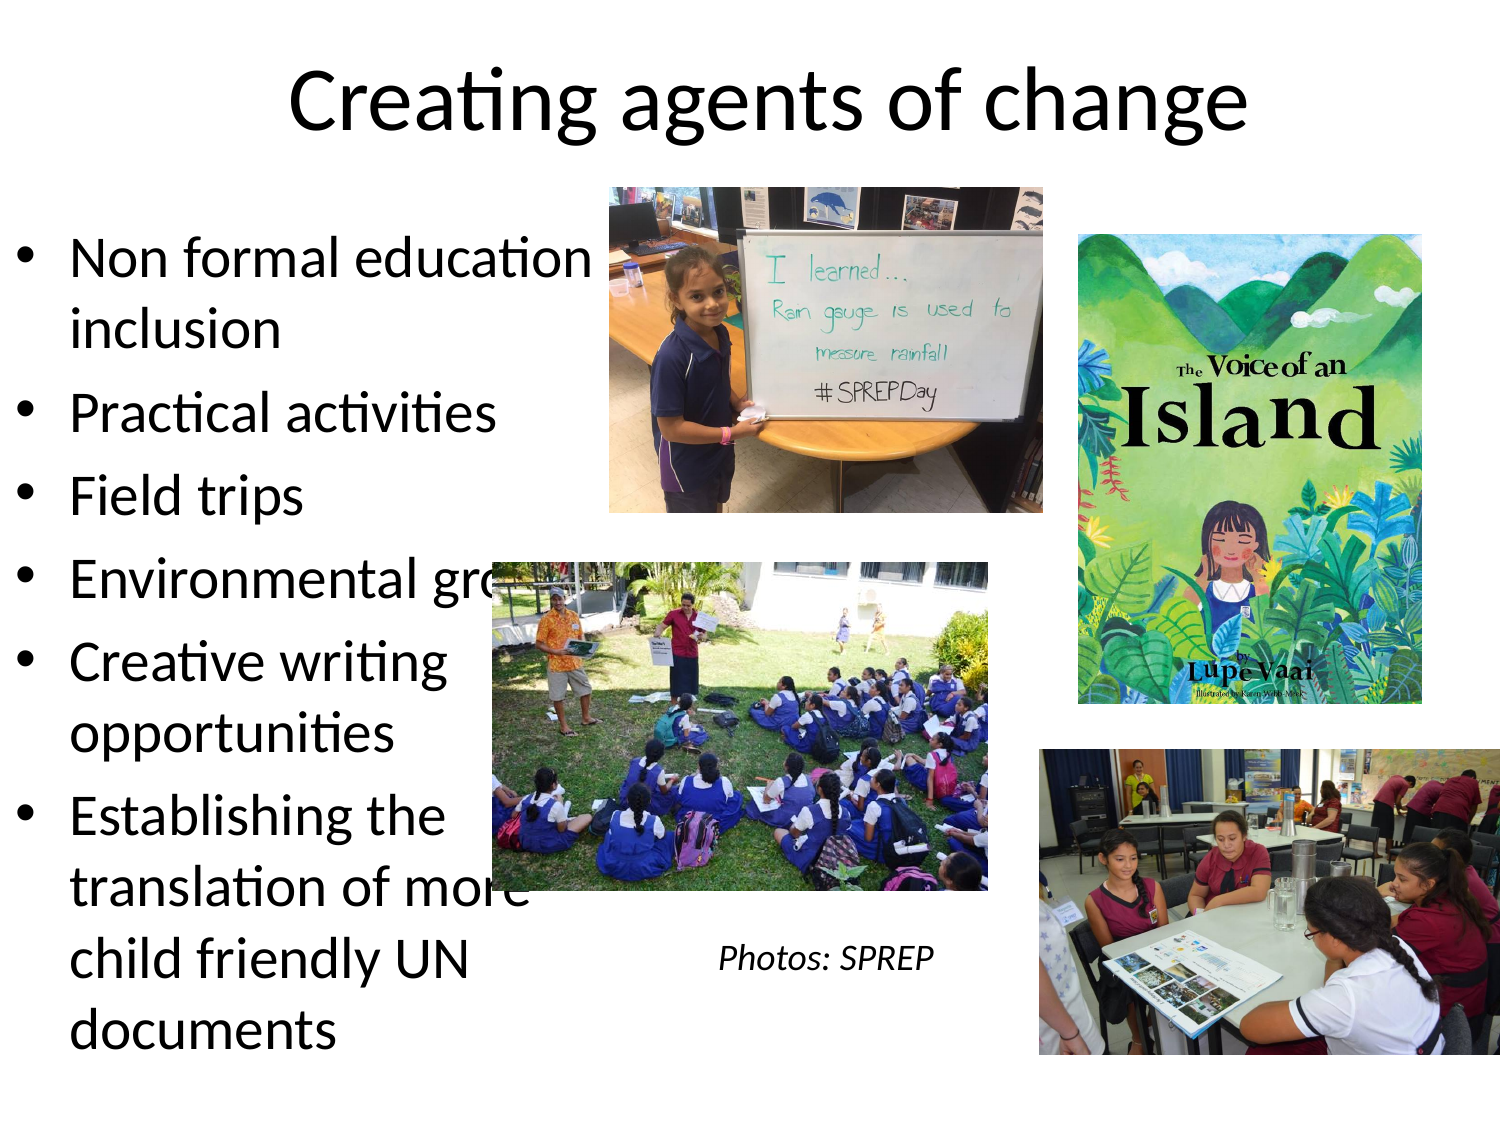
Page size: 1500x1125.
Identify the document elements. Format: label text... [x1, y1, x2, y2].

picture [1039, 749, 1500, 1055]
text_box Photos: SPREP [703, 925, 1020, 986]
title Creating agents of change [105, 0, 1456, 188]
picture [1077, 234, 1423, 704]
list Non formal education inclusion Practical activities Field trips Environmental groups Creative writing opportunities Establishing the translation of more child friendly UN documents [0, 210, 617, 1125]
picture [491, 562, 988, 891]
picture [609, 187, 1044, 513]
